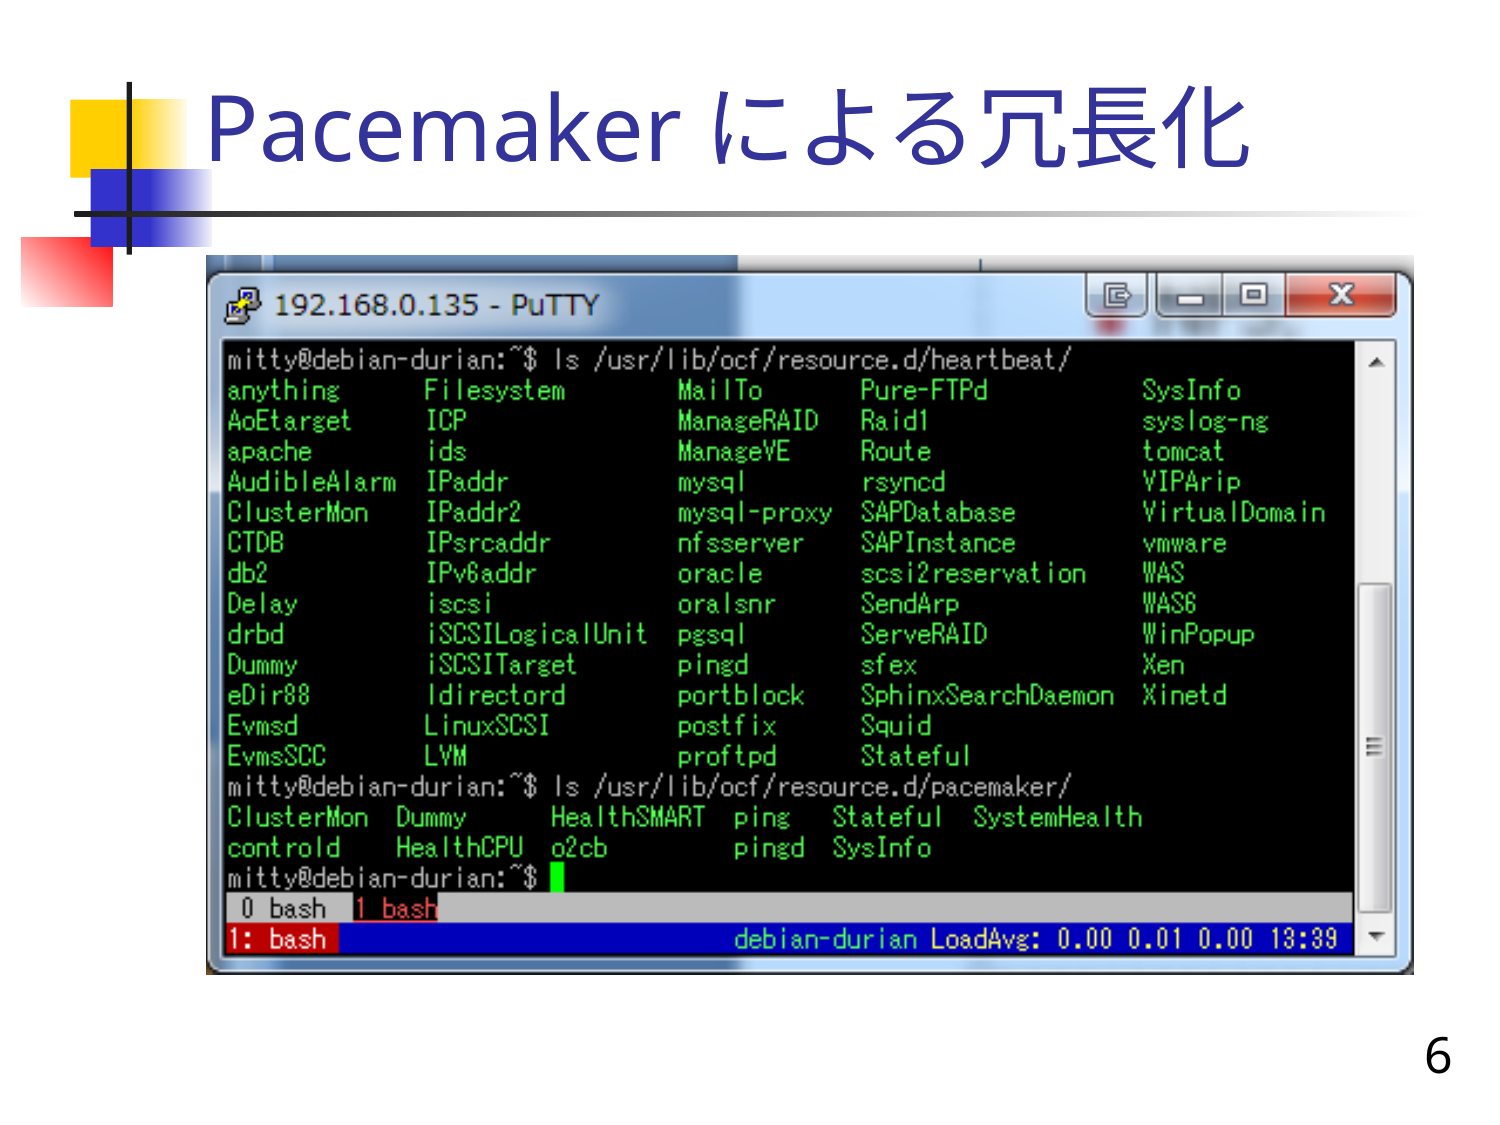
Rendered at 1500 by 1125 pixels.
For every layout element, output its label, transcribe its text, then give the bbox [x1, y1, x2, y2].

list さまざまなサービスを冗長化するフレームワーク NFS, Apache, MySQL, etc... 基本的にはあらかじめ用意されたスクリプトを用いる [193, 257, 1470, 1007]
slide_number 6 [1154, 1023, 1468, 1100]
title Pacemakerによる冗長化 [188, 34, 1468, 188]
picture [206, 255, 1414, 976]
